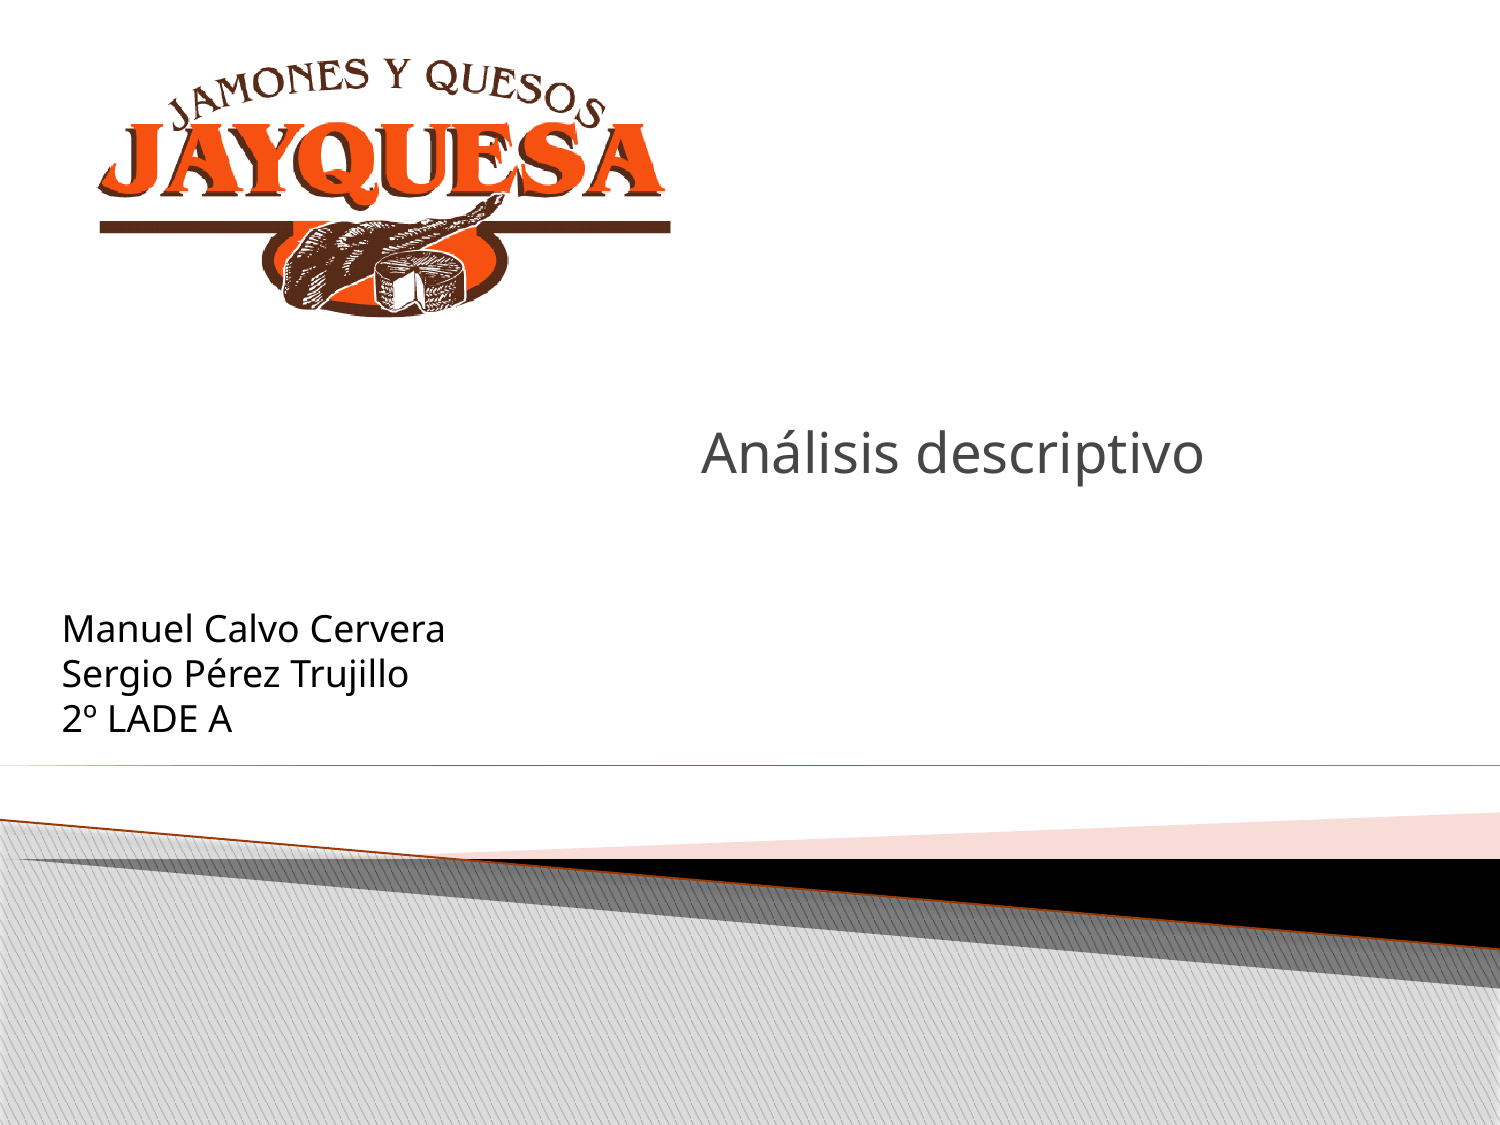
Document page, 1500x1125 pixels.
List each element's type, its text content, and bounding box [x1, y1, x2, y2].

subtitle Análisis descriptivo [621, 410, 1224, 607]
picture [5, 859, 1500, 989]
text_box Manuel Calvo Cervera Sergio Pérez Trujillo 2º LADE A [46, 597, 657, 748]
picture [93, 58, 678, 318]
